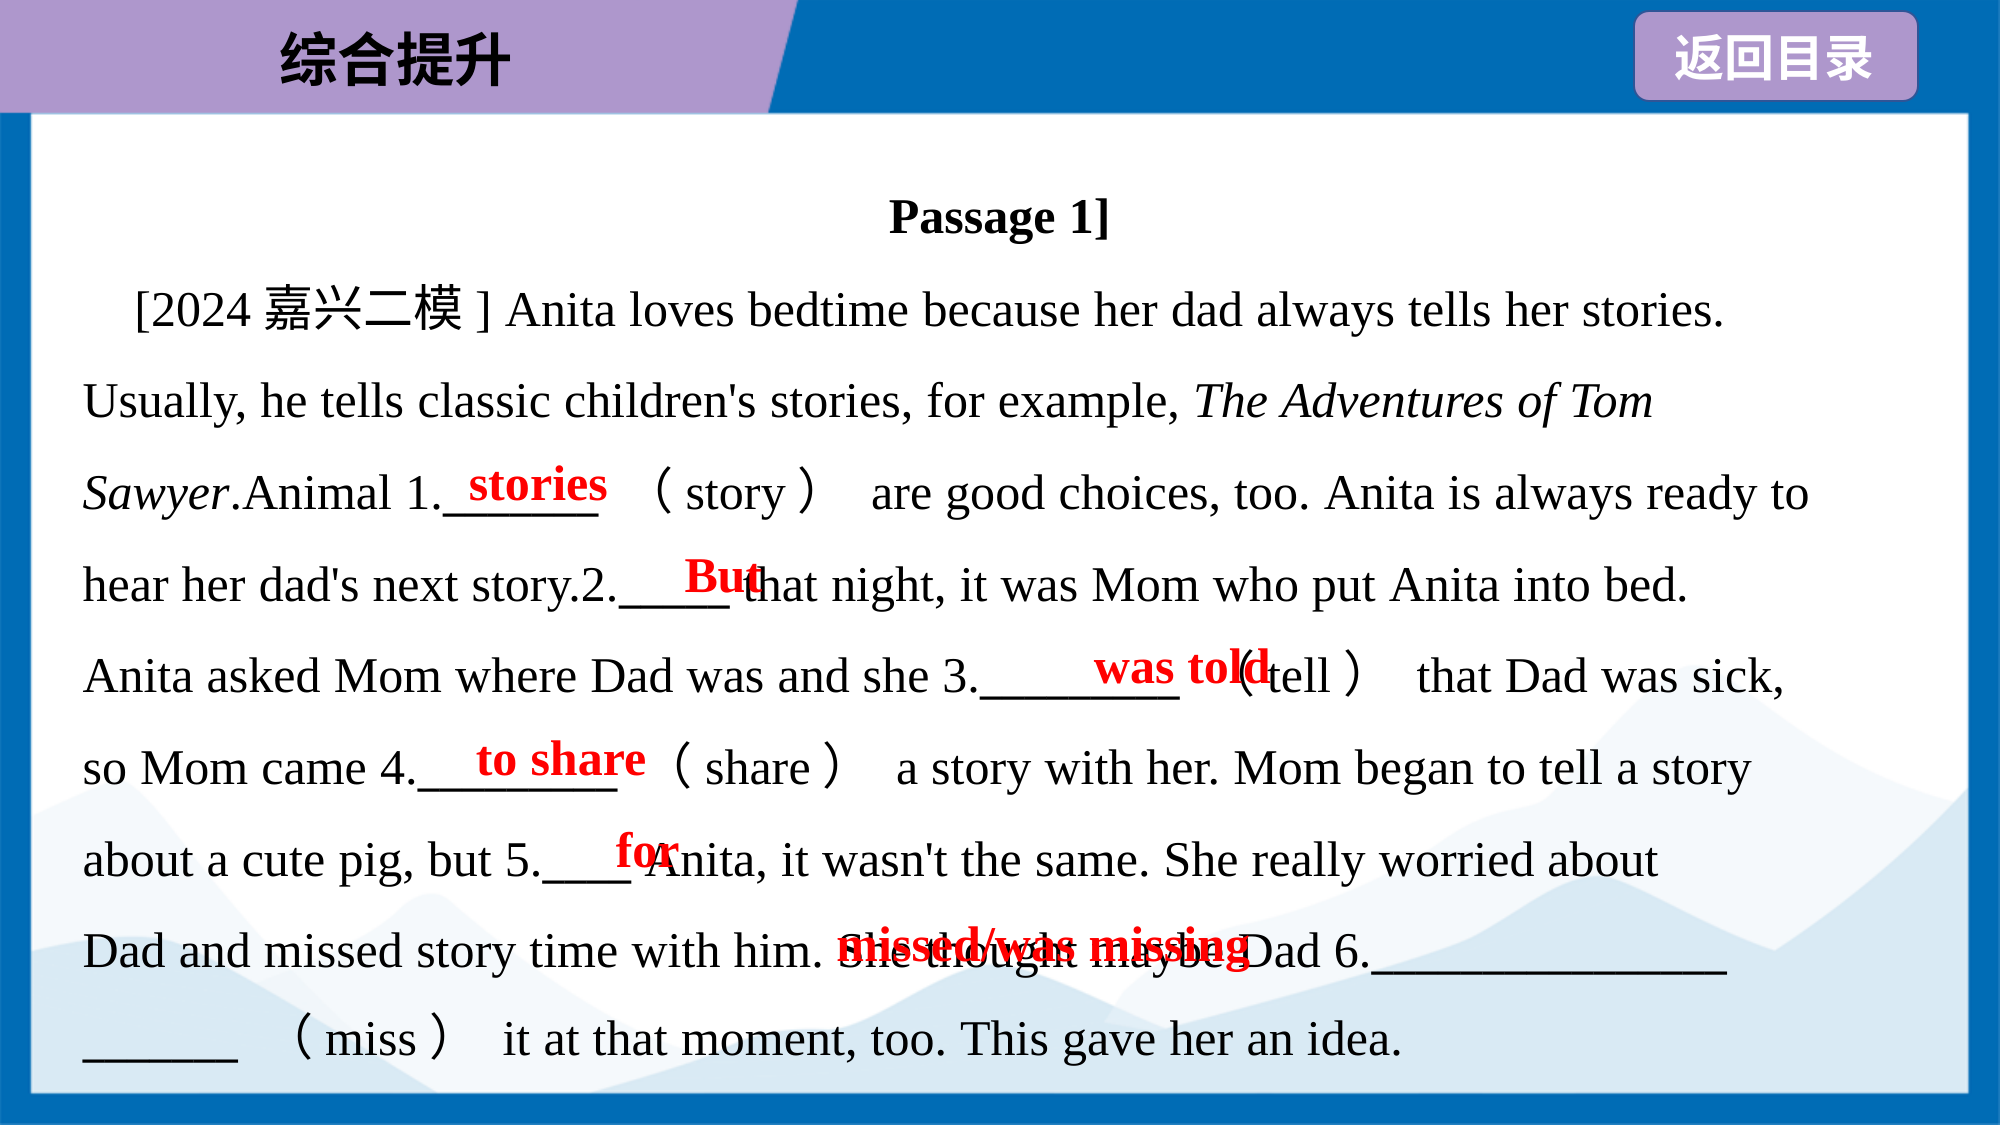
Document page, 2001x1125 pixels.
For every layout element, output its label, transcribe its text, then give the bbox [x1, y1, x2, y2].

text_box Passage 1] [82, 155, 1917, 234]
text_box for [597, 789, 698, 869]
picture [0, 0, 2000, 1125]
text_box [2024嘉兴二模] Anita loves bedtime because her dad always tells her stories. Usually, he tells classic children's stories, for example, The Adventures of Tom Sawyer.Animal 1._______ （story） are good choices, too. Anita is always ready to hear her dad's next story.2._____ that night, it was Mom who put Anita into bed. Anita asked Mom where Dad was and she 3._________ （tell） that Dad was sick, so Mom came 4._________ （share） a story with her. Mom began to tell a story about a cute pig, but 5.____ Anita, it wasn't the same. She really worried about Dad and missed story time with him. She thought maybe Dad 6.________________ _______ （miss） it at that moment, too. This gave her an idea. [82, 244, 1917, 881]
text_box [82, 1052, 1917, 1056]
text_box was told [1069, 606, 1296, 685]
text_box missed/was missing [82, 881, 1917, 1052]
text_box to share [451, 698, 671, 776]
text_box stories [450, 423, 626, 502]
text_box But [666, 514, 781, 594]
